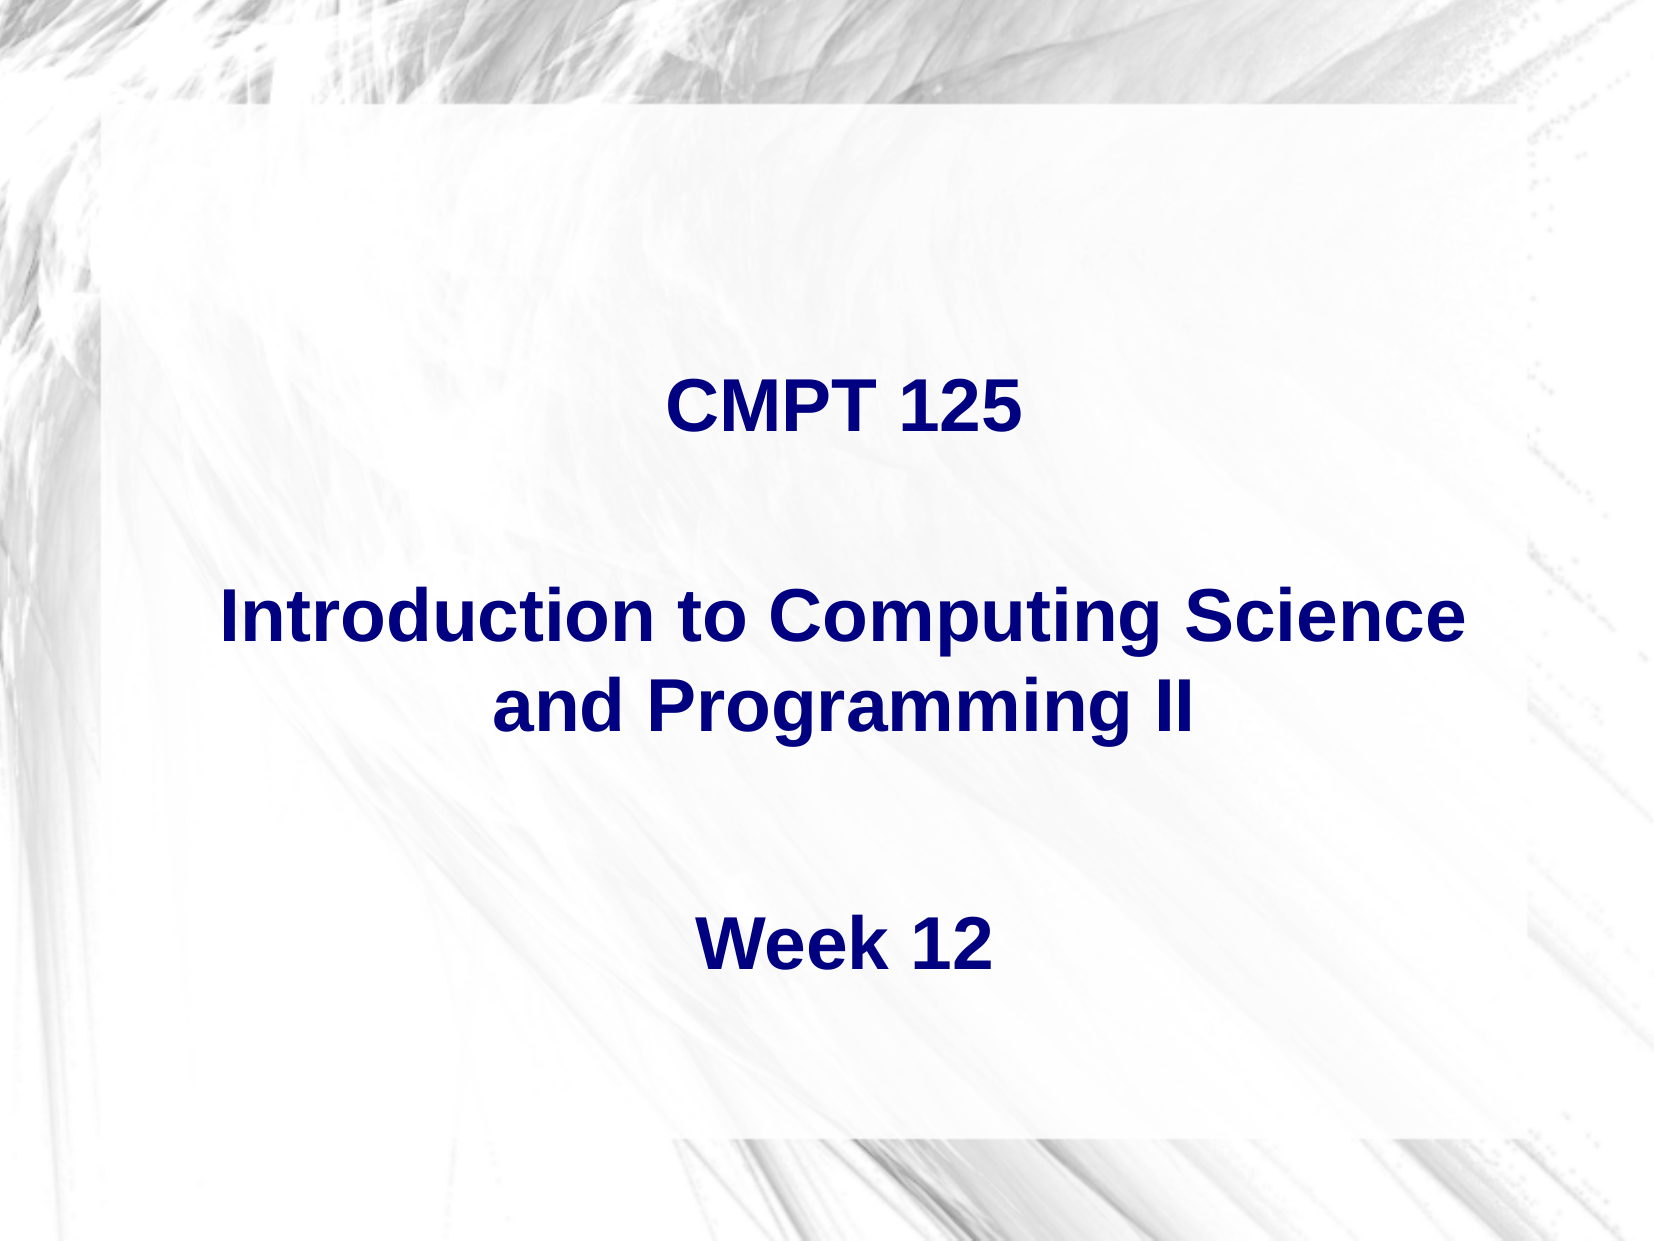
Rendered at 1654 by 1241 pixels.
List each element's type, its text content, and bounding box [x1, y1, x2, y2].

list CMPT 125 Introduction to Computing Science and Programming II Week 12 [118, 237, 1571, 1224]
picture [0, 0, 1654, 1241]
